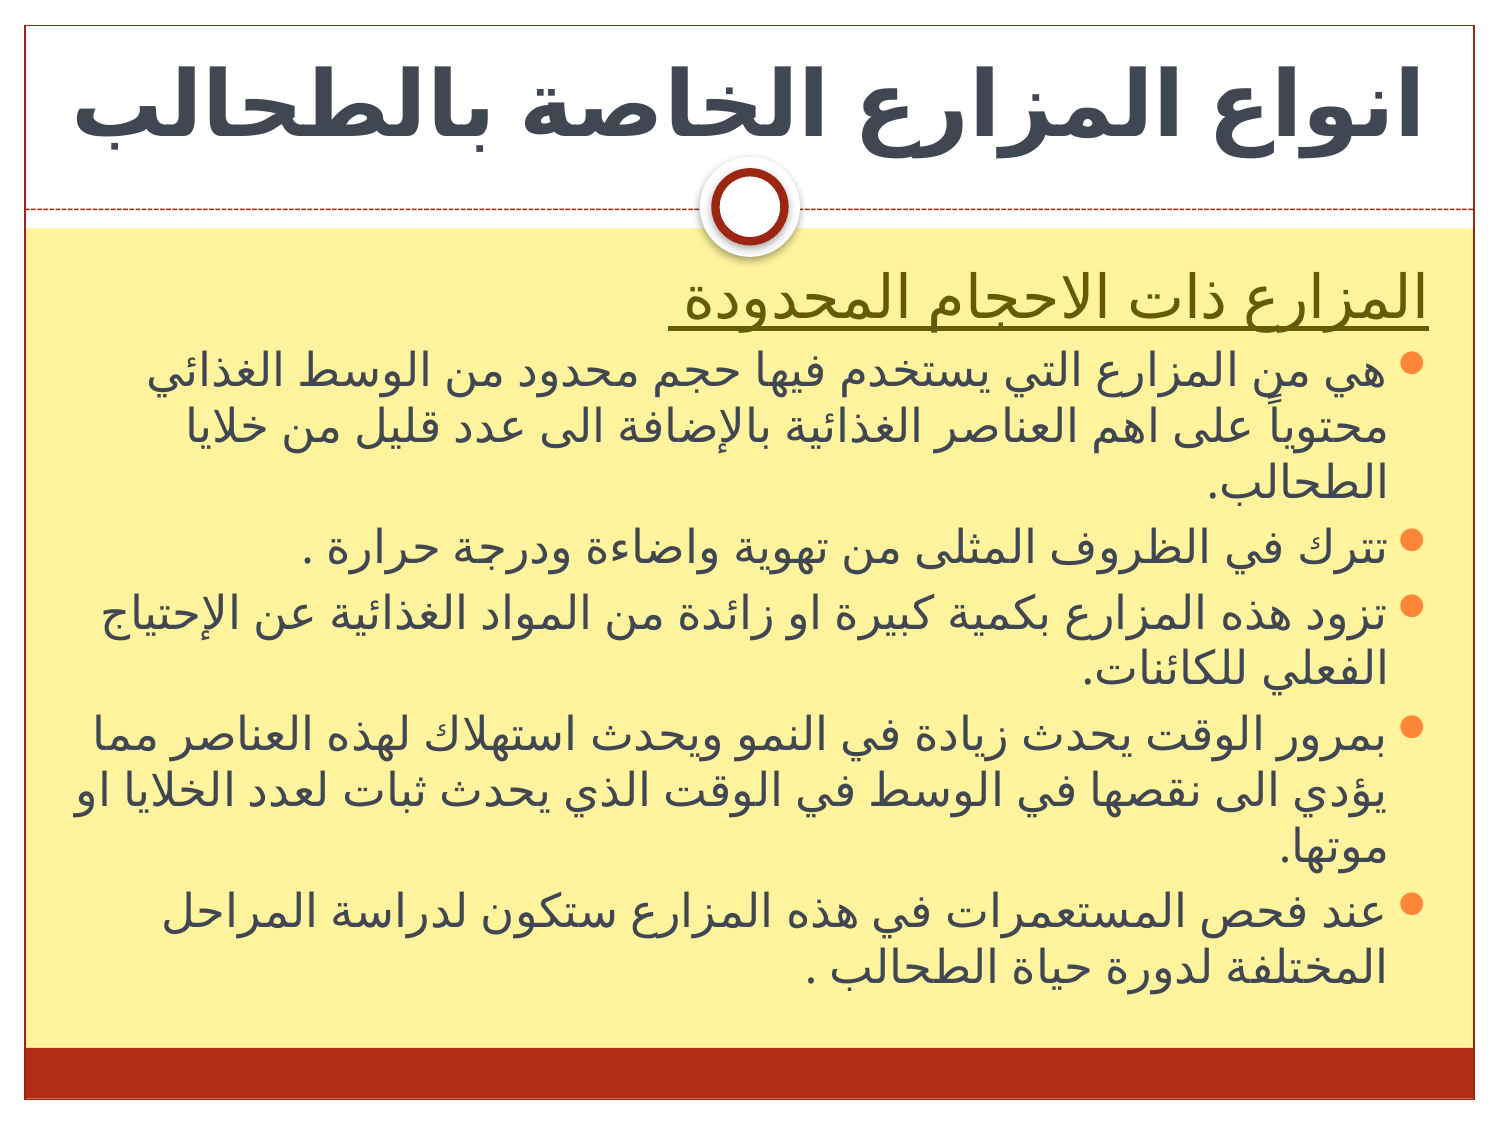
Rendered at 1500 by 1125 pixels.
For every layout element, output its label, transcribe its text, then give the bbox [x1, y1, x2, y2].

title انواع المزارع الخاصة بالطحالب [49, 37, 1450, 162]
list المزارع ذات الاحجام المحدودة هي من المزارع التي يستخدم فيها حجم محدود من الوسط الغذائي محتوياً على اهم العناصر الغذائية بالإضافة الى عدد قليل من خلايا الطحالب. تترك في الظروف المثلى من تهوية واضاءة ودرجة حرارة . تزود هذه المزارع بكمية كبيرة او زائدة من المواد الغذائية عن الإحتياج الفعلي للكائنات. بمرور الوقت يحدث زيادة في النمو ويحدث استهلاك لهذه العناصر مما يؤدي الى نقصها في الوسط في الوقت الذي يحدث ثبات لعدد الخلايا او موتها. عند فحص المستعمرات في هذه المزارع ستكون لدراسة المراحل المختلفة لدورة حياة الطحالب . [49, 250, 1445, 1001]
